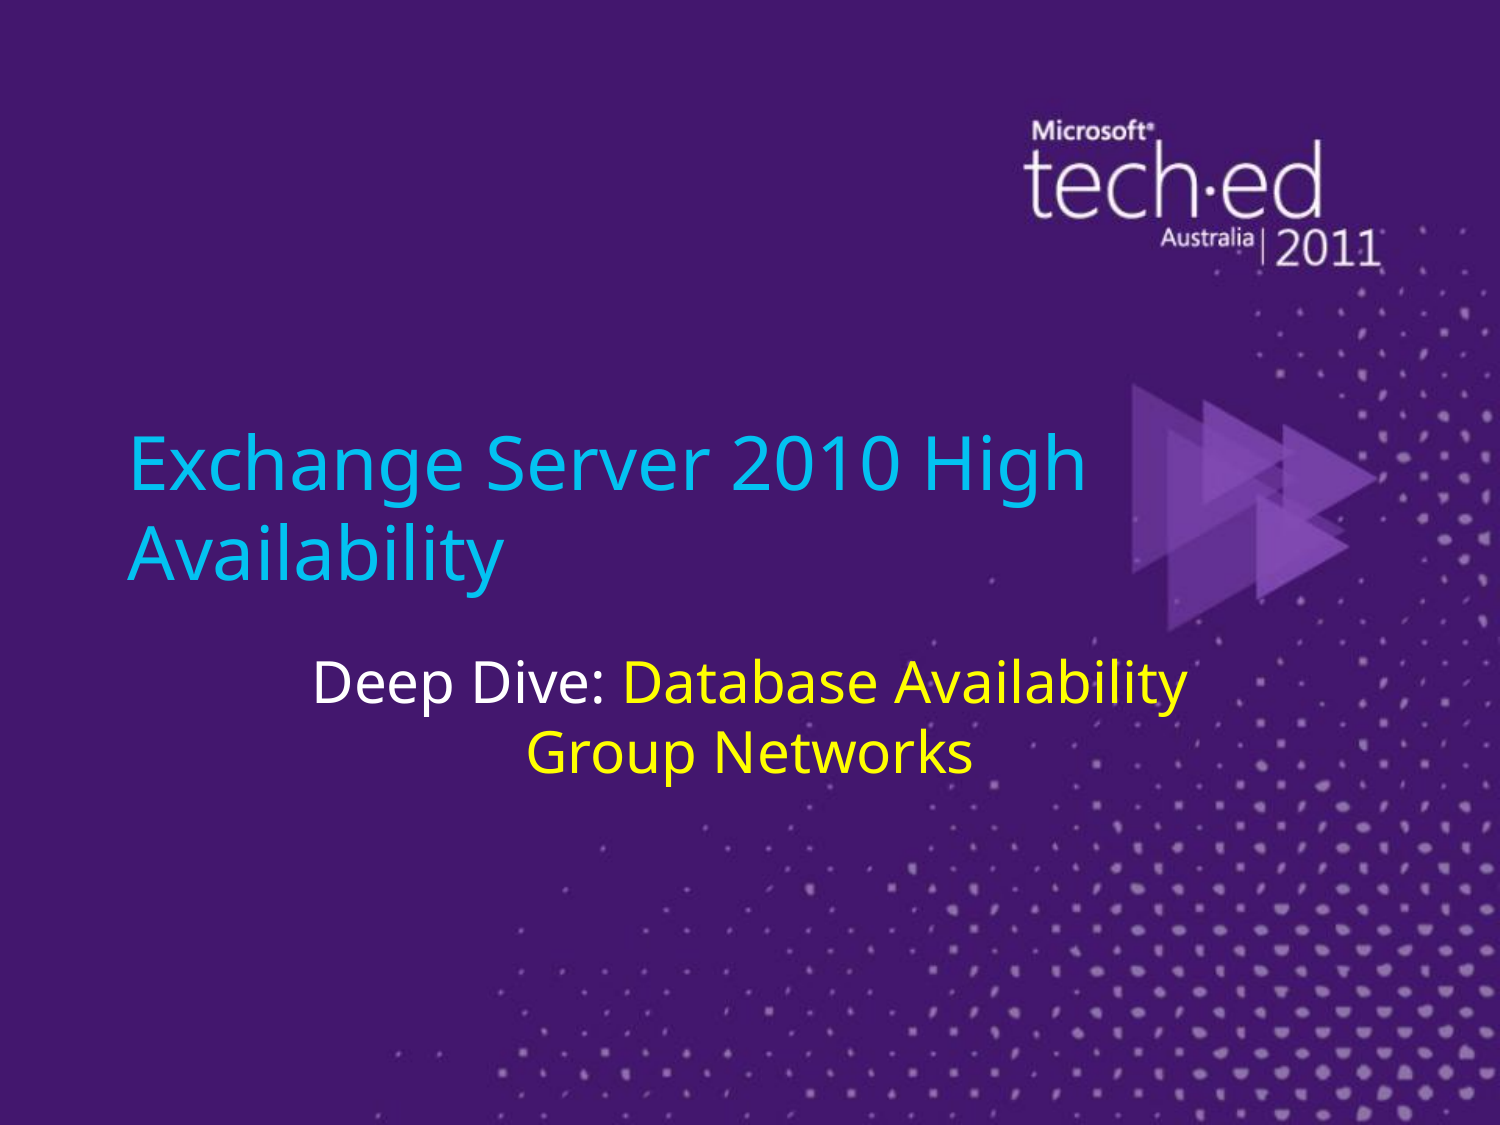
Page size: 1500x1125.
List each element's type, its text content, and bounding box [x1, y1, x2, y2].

picture [0, 0, 1500, 1125]
title Exchange Server 2010 High Availability [112, 385, 1388, 627]
subtitle Deep Dive: Database Availability Group Networks [225, 637, 1275, 925]
